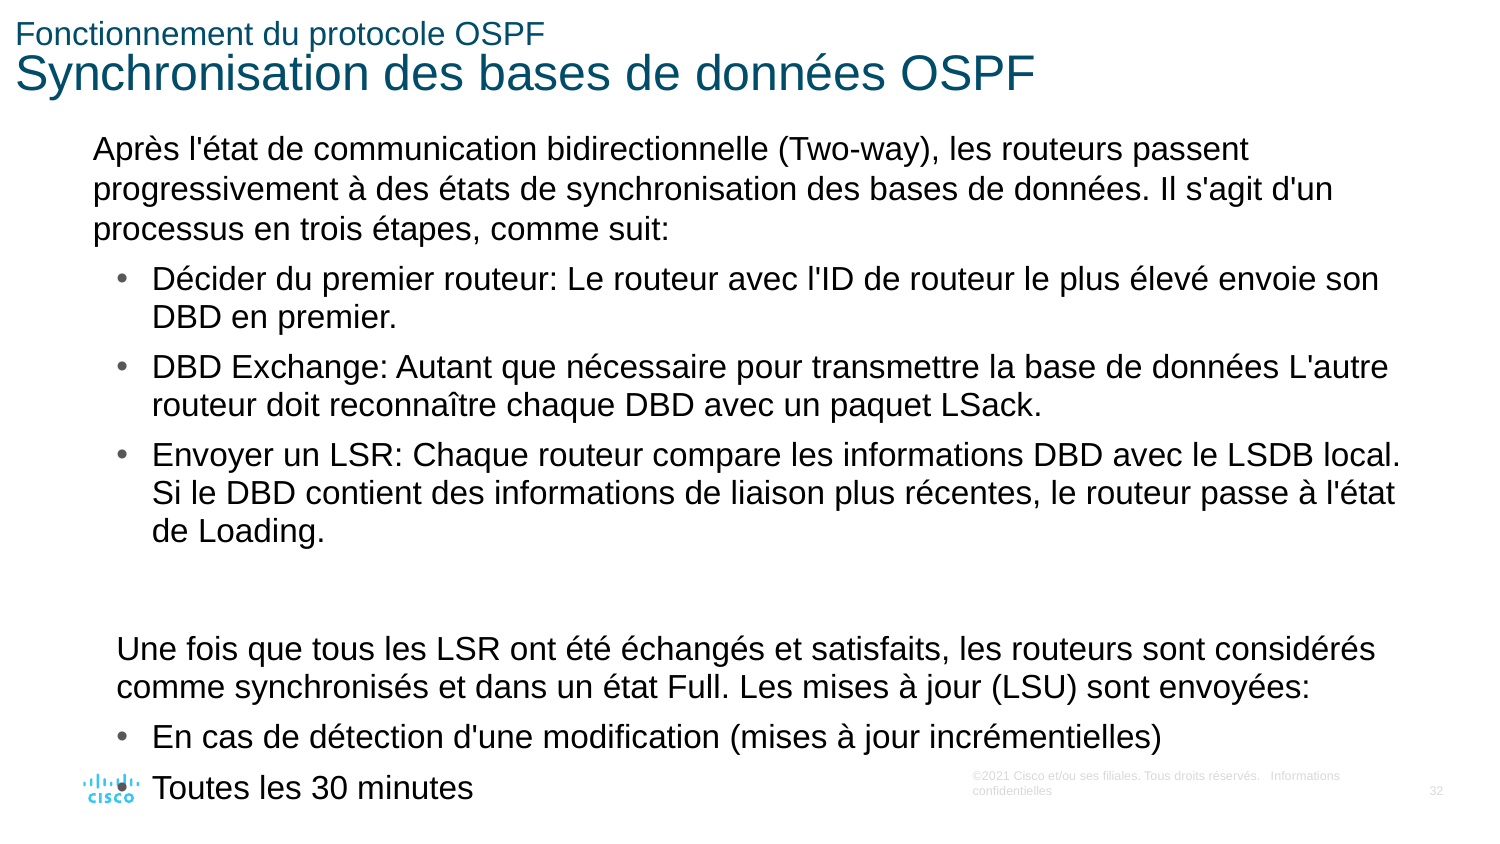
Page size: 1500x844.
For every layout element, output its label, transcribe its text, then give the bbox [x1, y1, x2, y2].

list Après l'état de communication bidirectionnelle (Two-way), les routeurs passent progressivement à des états de synchronisation des bases de données. Il s'agit d'un processus en trois étapes, comme suit: Décider du premier routeur: Le routeur avec l'ID de routeur le plus élevé envoie son DBD en premier. DBD Exchange: Autant que nécessaire pour transmettre la base de données L'autre routeur doit reconnaître chaque DBD avec un paquet LSack. Envoyer un LSR: Chaque routeur compare les informations DBD avec le LSDB local. Si le DBD contient des informations de liaison plus récentes, le routeur passe à l'état de Loading. Une fois que tous les LSR ont été échangés et satisfaits, les routeurs sont considérés comme synchronisés et dans un état Full. Les mises à jour (LSU) sont envoyées: En cas de détection d'une modification (mises à jour incrémentielles) Toutes les 30 minutes [77, 120, 1437, 726]
title Fonctionnement du protocole OSPF Synchronisation des bases de données OSPF [0, 0, 1369, 121]
